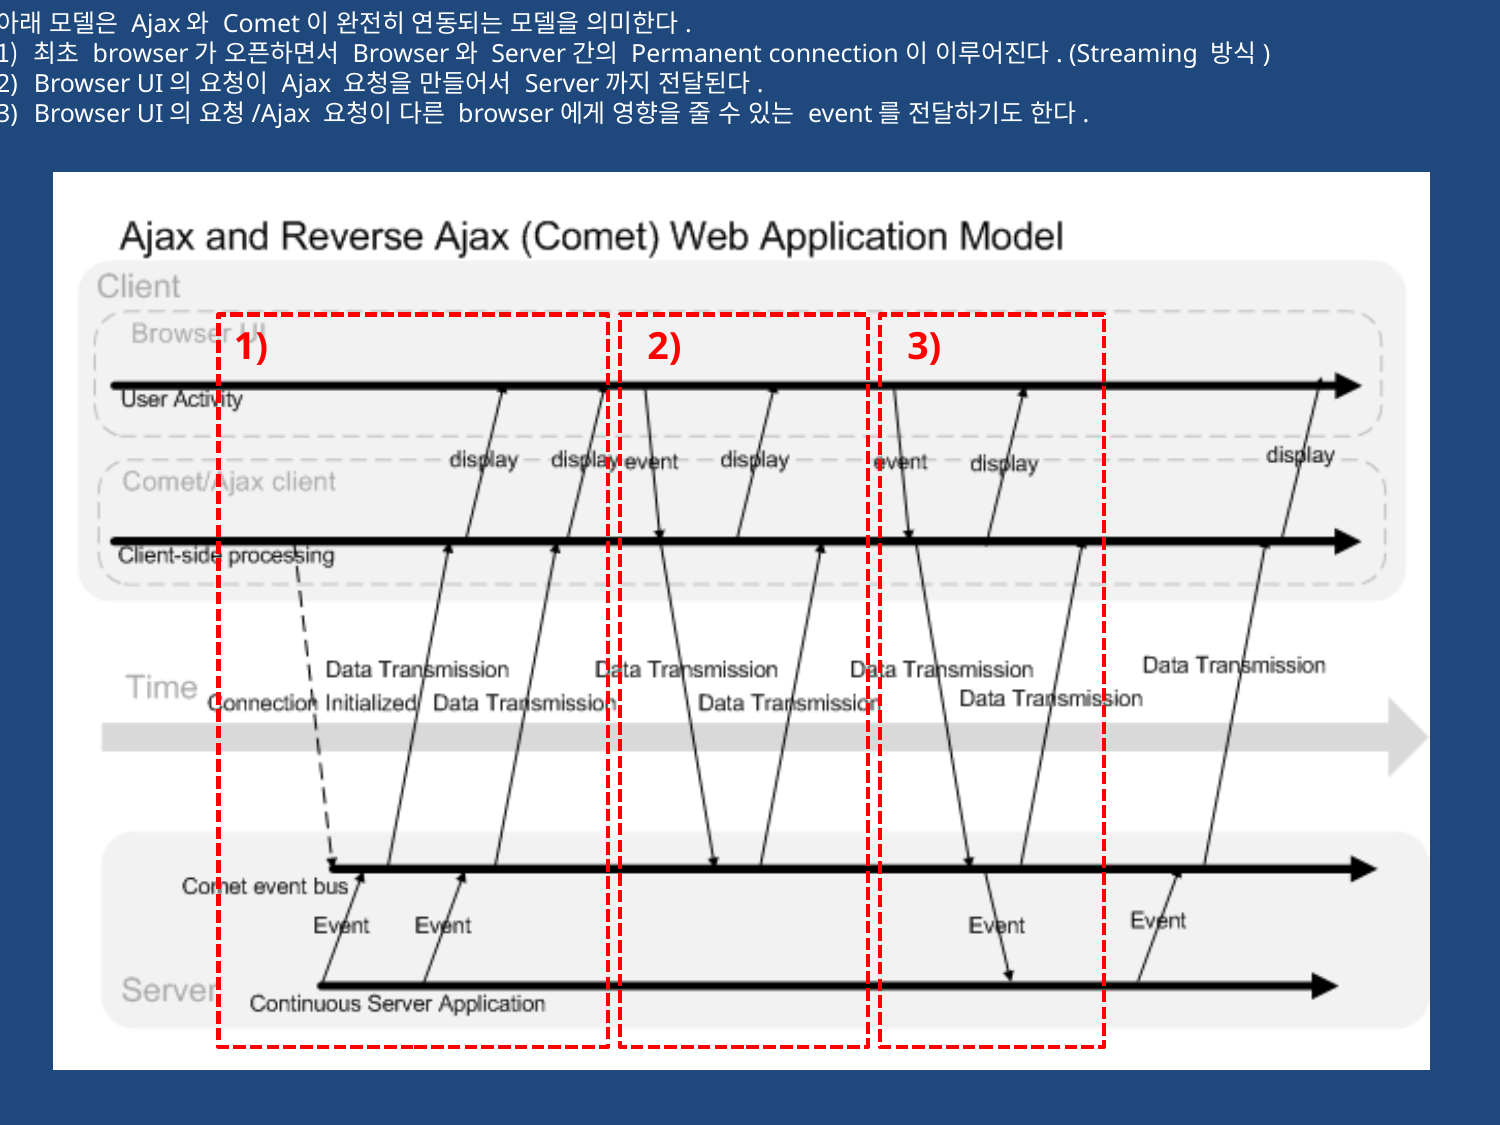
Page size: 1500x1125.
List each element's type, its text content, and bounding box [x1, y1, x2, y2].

text_box 아래 모델은 Ajax와 Comet이 완전히 연동되는 모델을 의미한다. 최초 browser가 오픈하면서 Browser와 Server간의 Permanent connection이 이루어진다. (Streaming 방식) Browser UI의 요청이 Ajax 요청을 만들어서 Server까지 전달된다. Browser UI의 요청/Ajax 요청이 다른 browser에게 영향을 줄 수 있는 event를 전달하기도 한다. [0, 0, 1286, 135]
picture [52, 172, 1430, 1071]
